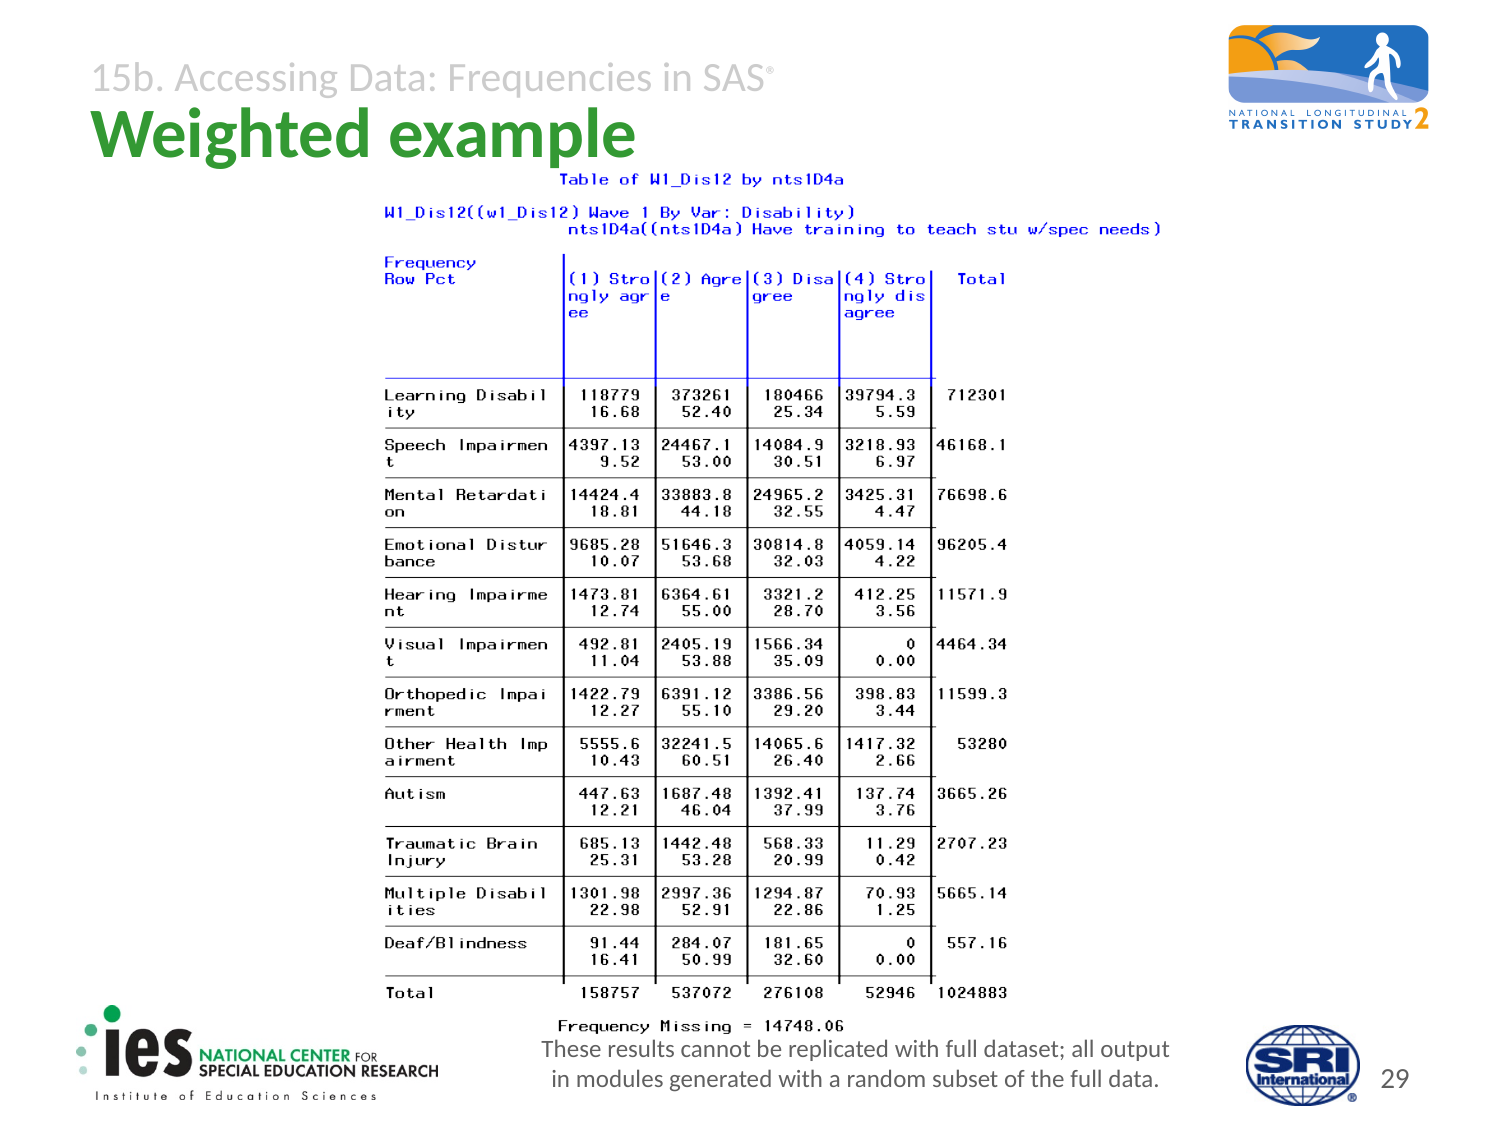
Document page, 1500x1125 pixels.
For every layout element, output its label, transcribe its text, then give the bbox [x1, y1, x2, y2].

slide_number 28 [1321, 1051, 1426, 1125]
picture [1246, 1025, 1360, 1106]
footer These results cannot be replicated with full dataset; all output in modules generated with a random subset of the full data. [437, 1024, 1276, 1104]
picture [76, 166, 1171, 1100]
title Weighted example [74, 62, 1426, 197]
